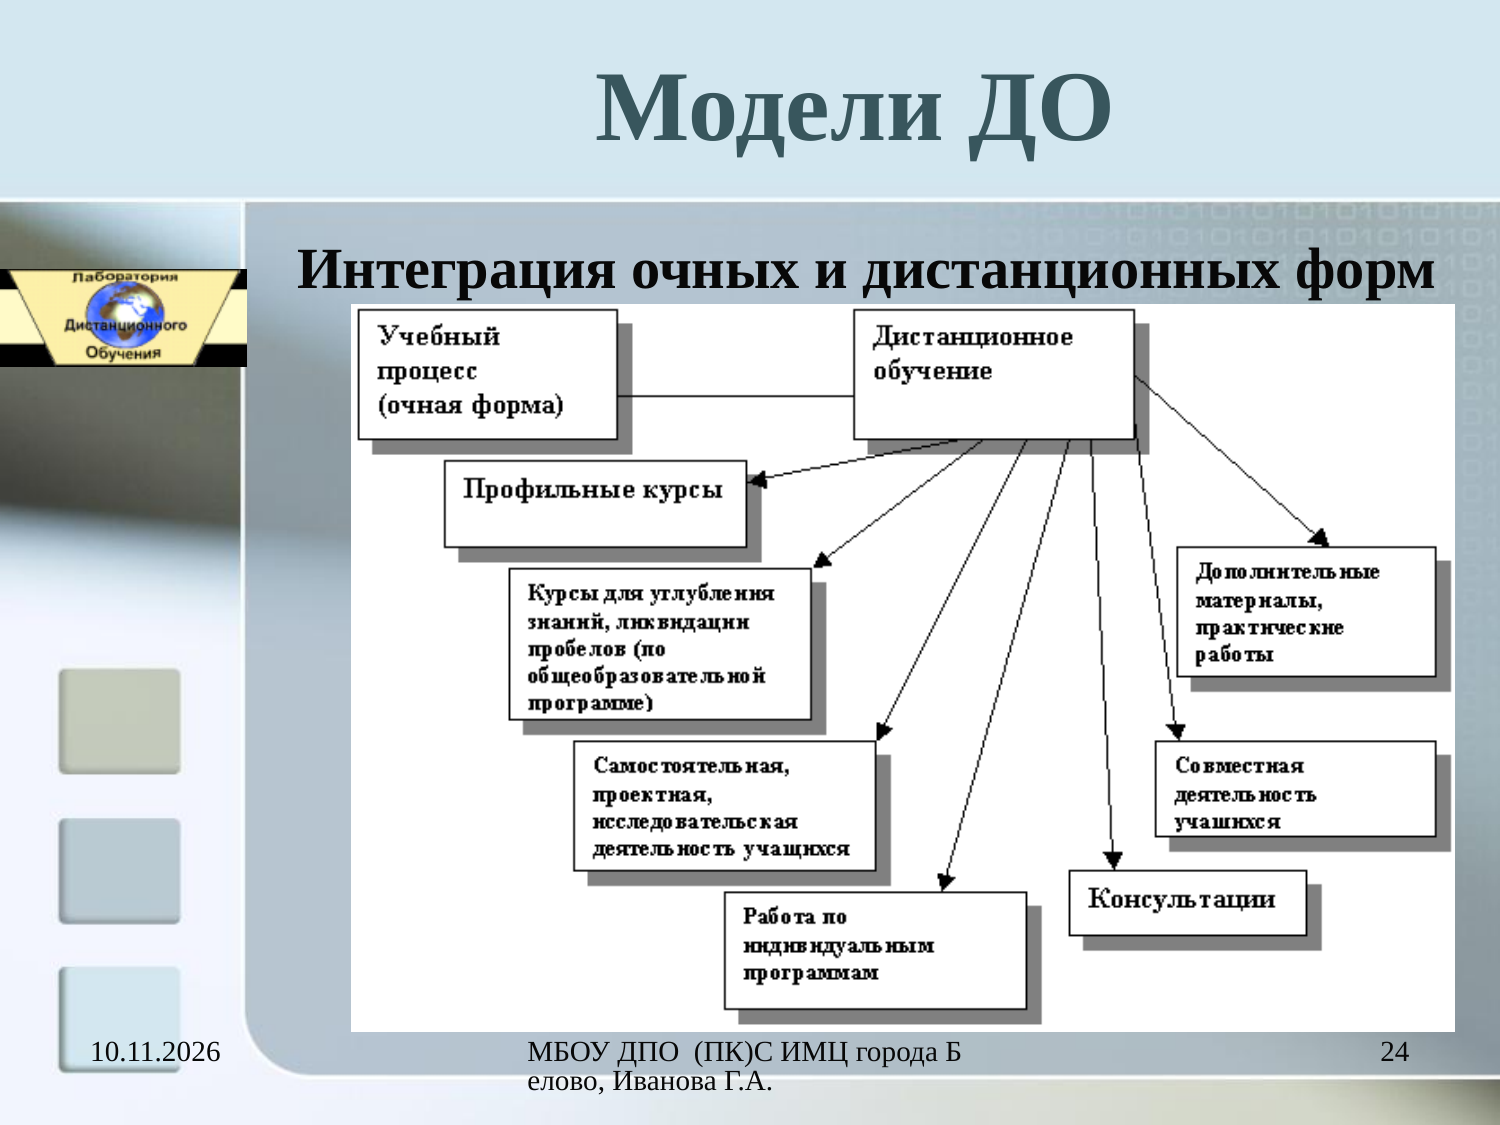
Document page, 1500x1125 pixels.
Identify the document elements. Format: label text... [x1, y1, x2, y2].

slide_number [74, 1024, 426, 1103]
text_box Интеграция очных и дистанционных форм обучения [281, 222, 1453, 378]
slide_number 24 [1074, 1041, 1426, 1103]
footer МБОУ ДПО (ПК)С ИМЦ города Белово, Иванова Г.А. [512, 1041, 988, 1103]
picture [0, 0, 1500, 1125]
title Модели ДО [249, 12, 1462, 188]
